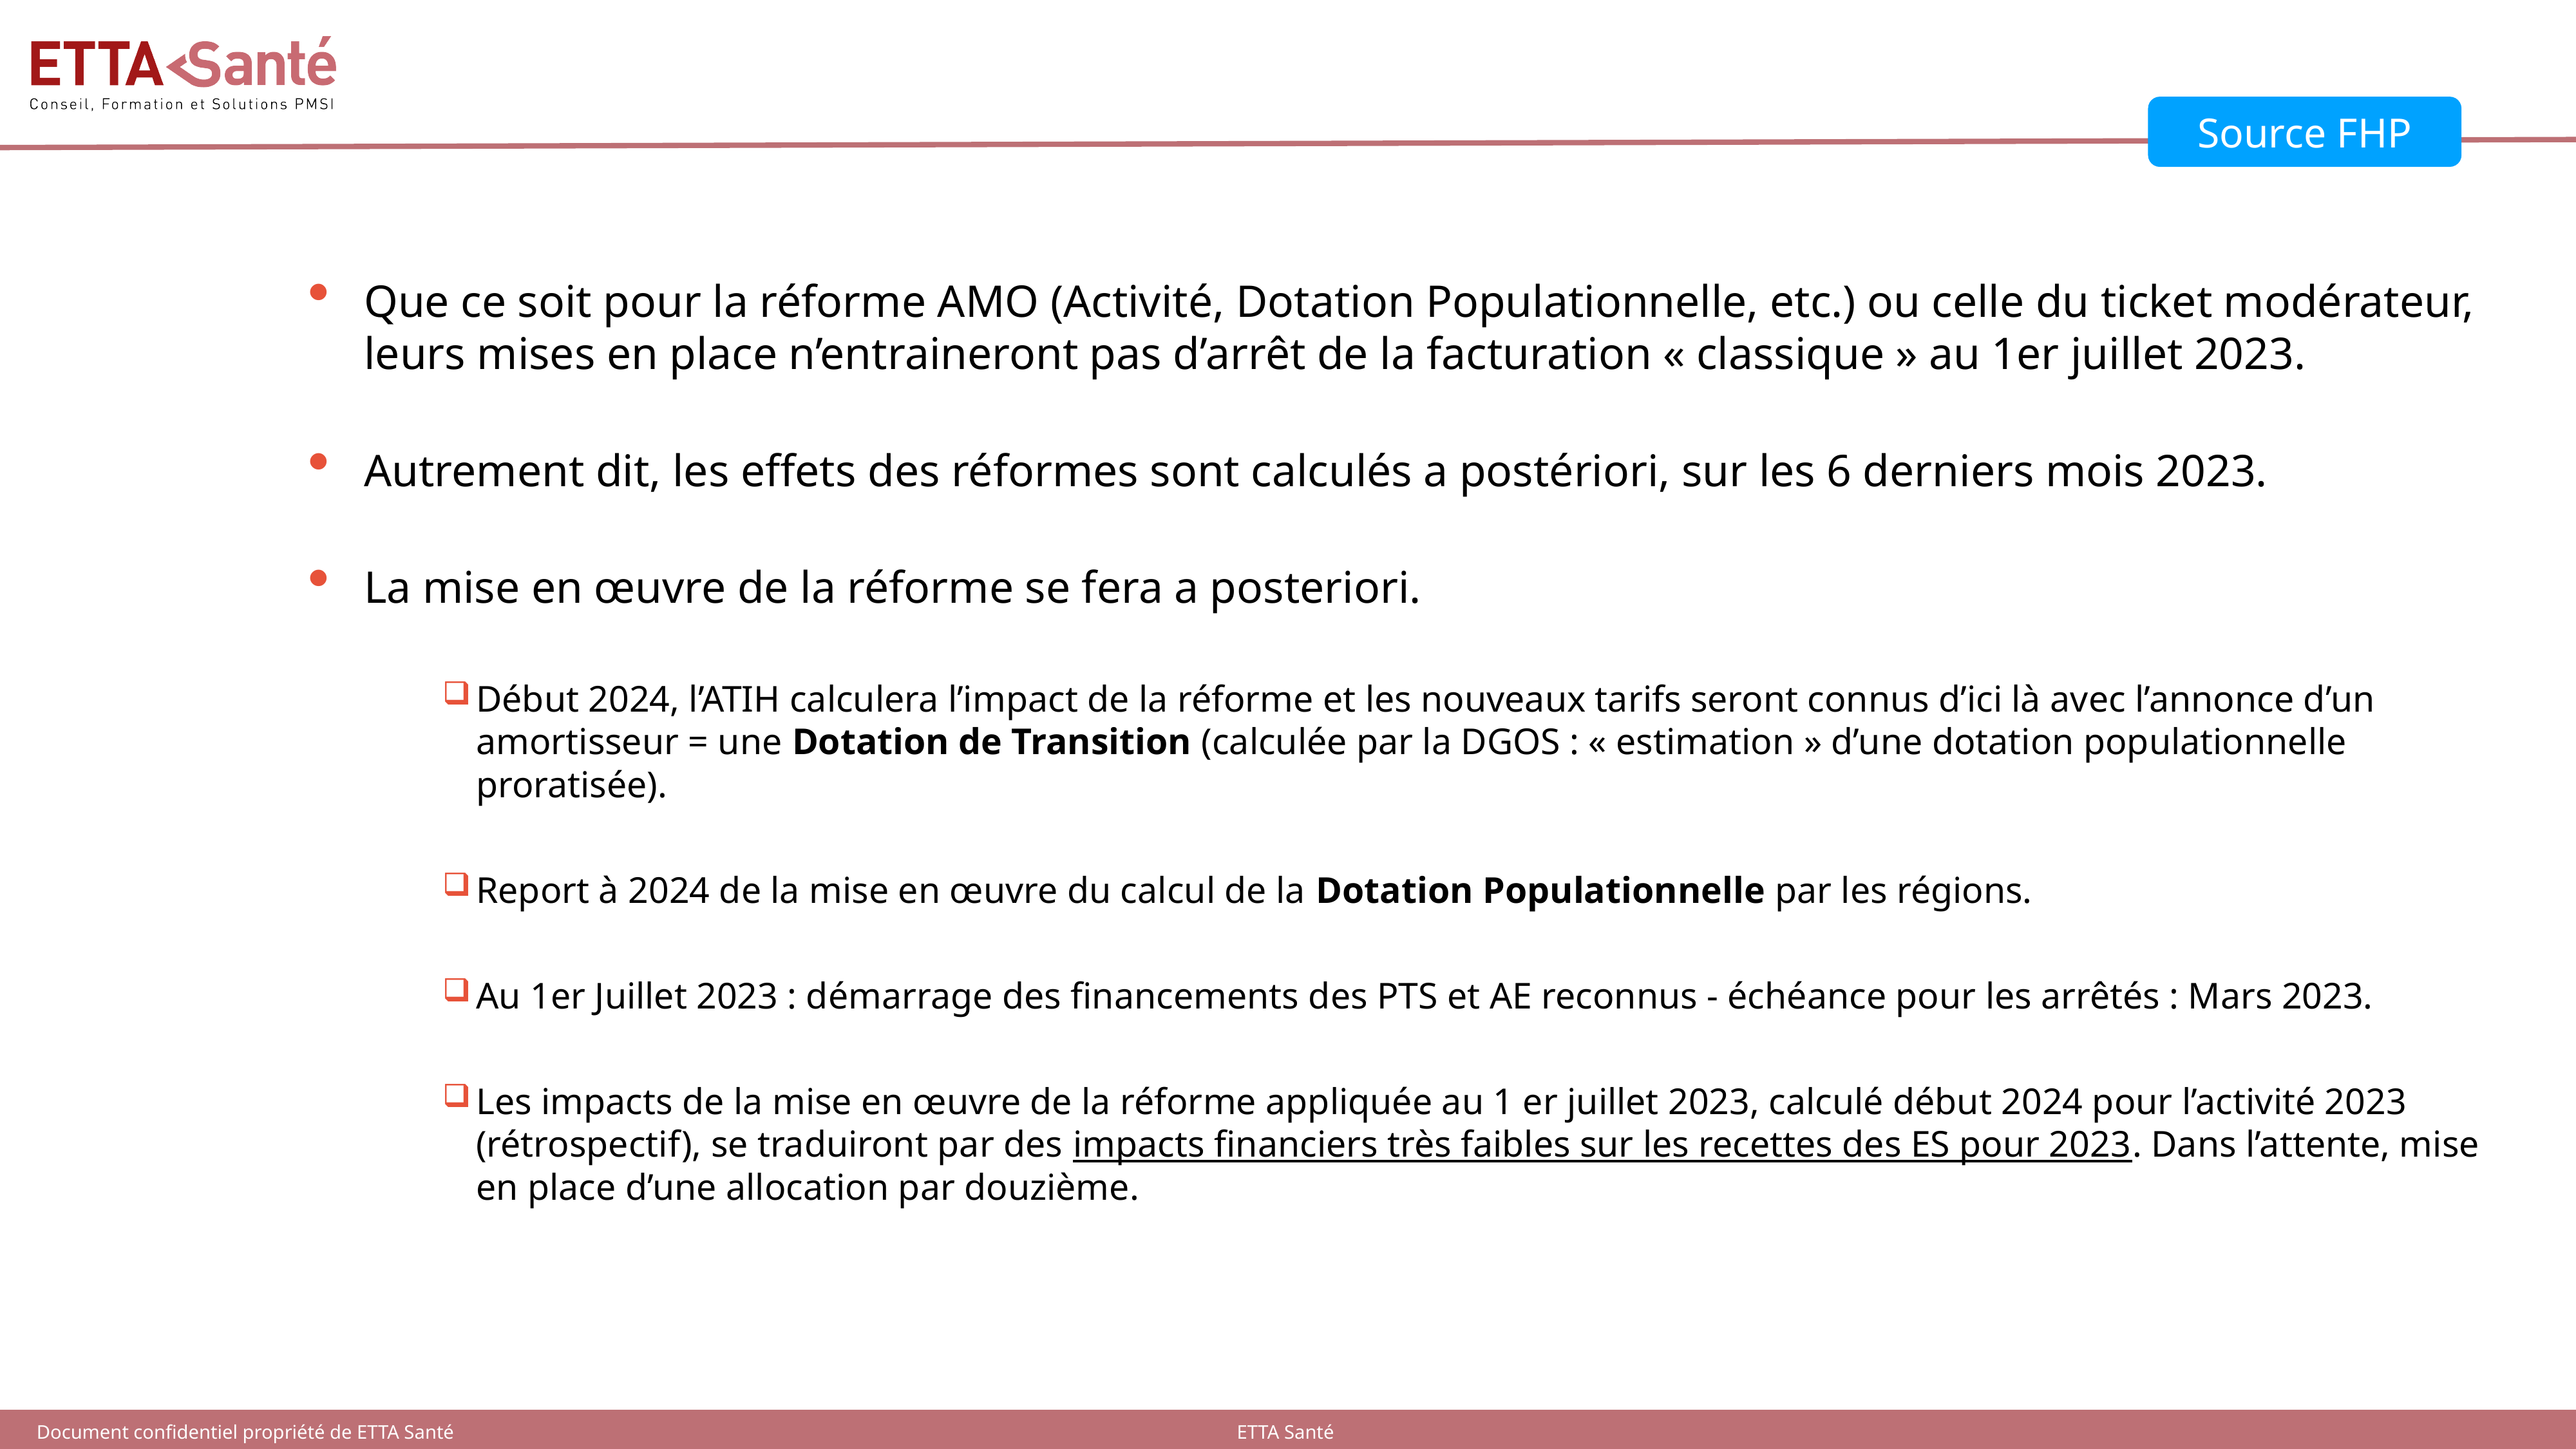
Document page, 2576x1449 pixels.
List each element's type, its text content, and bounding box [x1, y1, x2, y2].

picture [29, 36, 336, 113]
list Que ce soit pour la réforme AMO (Activité, Dotation Populationnelle, etc.) ou celle du ticket modérateur, leurs mises en place n’entraineront pas d’arrêt de la facturation « classique » au 1er juillet 2023. Autrement dit, les effets des réformes sont calculés a postériori, sur les 6 derniers mois 2023. La mise en œuvre de la réforme se fera a posteriori. Début 2024, l’ATIH calculera l’impact de la réforme et les nouveaux tarifs seront connus d’ici là avec l’annonce d’un amortisseur = une Dotation de Transition (calculée par la DGOS : « estimation » d’une dotation populationnelle proratisée). Report à 2024 de la mise en œuvre du calcul de la Dotation Populationnelle par les régions. Au 1er Juillet 2023 : démarrage des financements des PTS et AE reconnus - échéance pour les arrêtés : Mars 2023. Les impacts de la mise en œuvre de la réforme appliquée au 1 er juillet 2023, calculé début 2024 pour l’activité 2023 (rétrospectif), se traduiront par des impacts financiers très faibles sur les recettes des ES pour 2023. Dans l’attente, mise en place d’une allocation par douzième. [298, 269, 2499, 1243]
text_box Source FHP [2148, 97, 2462, 167]
